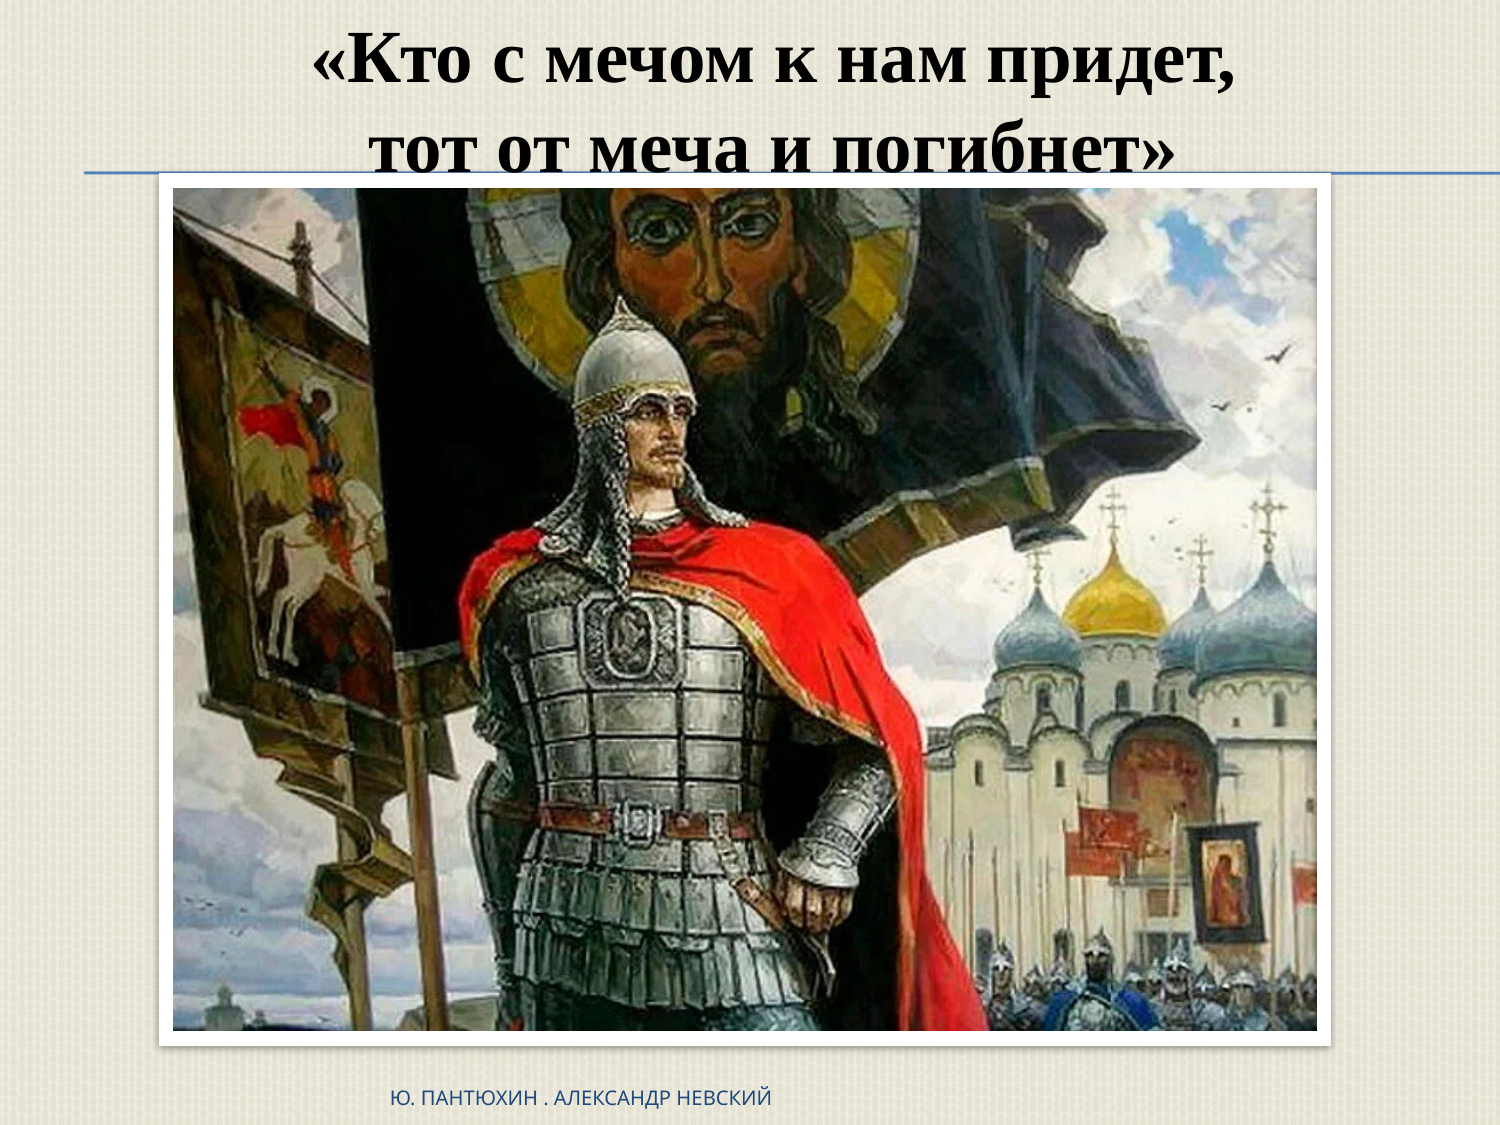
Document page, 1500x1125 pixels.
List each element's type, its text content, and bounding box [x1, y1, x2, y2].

picture [173, 187, 1317, 1032]
title Ю. Пантюхин . Александр Невский [375, 1078, 1477, 1125]
text_box «Кто с мечом к нам придет, тот от меча и погибнет» [257, 0, 1290, 185]
